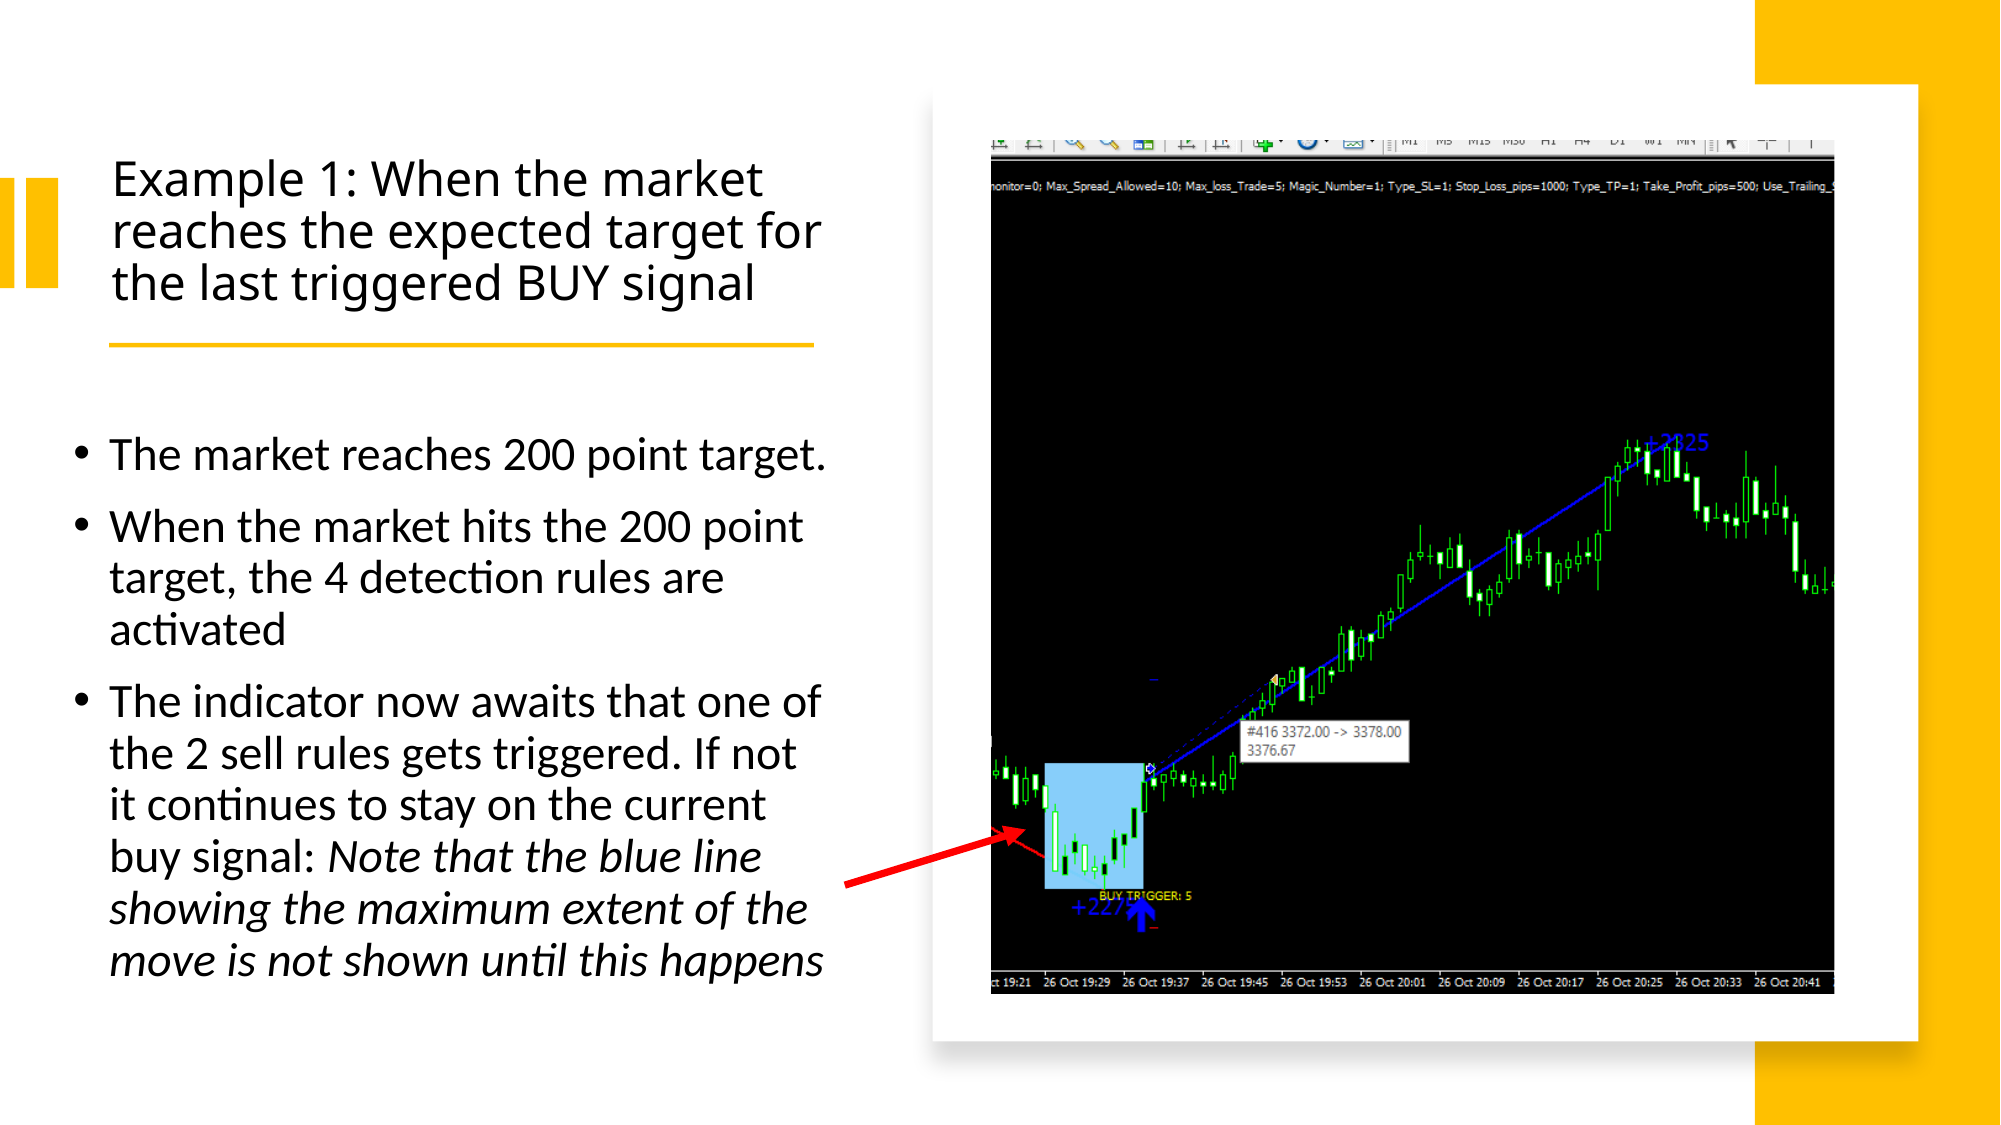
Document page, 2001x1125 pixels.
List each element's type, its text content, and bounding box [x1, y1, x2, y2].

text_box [0, 177, 59, 289]
title Example 1: When the market reaches the expected target for the last triggered BUY signal [96, 140, 845, 326]
text_box [932, 83, 1919, 1042]
text_box [1754, 0, 2000, 1125]
list The market reaches 200 point target. When the market hits the 200 point target, the 4 detection rules are activated The indicator now awaits that one of the 2 sell rules gets triggered. If not it continues to stay on the current buy signal: Note that the blue line showing the maximum extent of the move is not shown until this happens [58, 380, 845, 1036]
text_box [0, 0, 1754, 1125]
picture [990, 140, 1835, 1004]
text_box [108, 342, 815, 348]
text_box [844, 829, 1026, 886]
